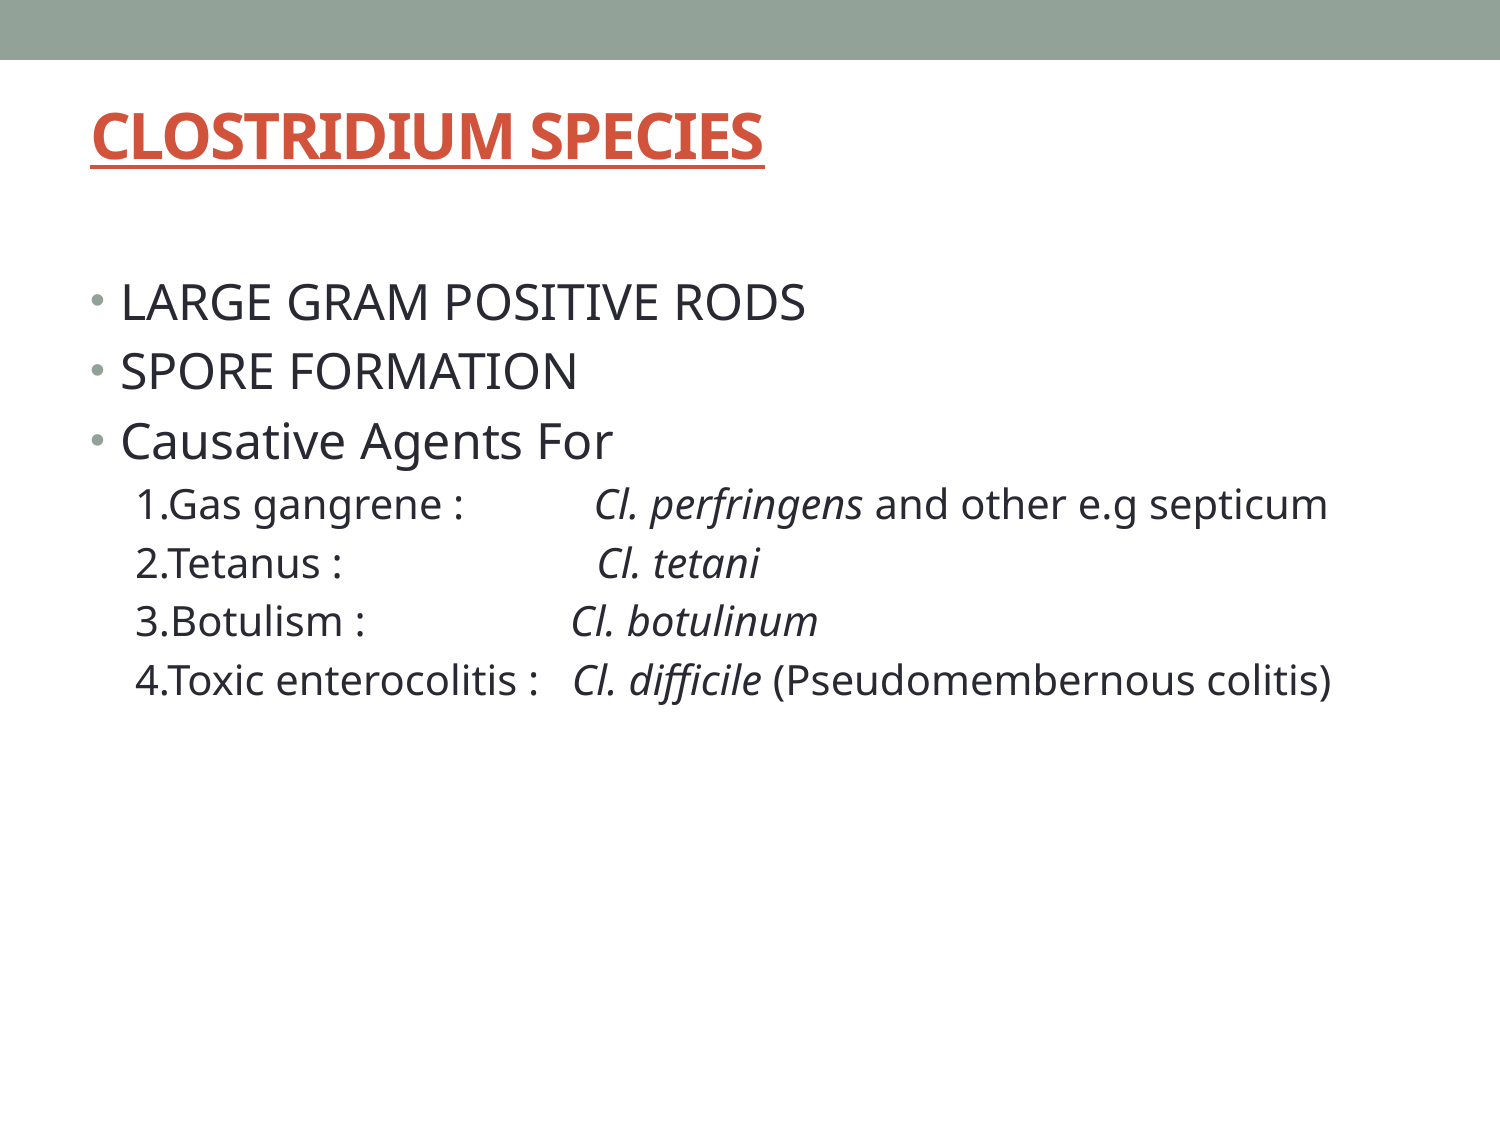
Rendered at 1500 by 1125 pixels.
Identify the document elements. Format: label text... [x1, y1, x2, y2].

list LARGE GRAM POSITIVE RODS SPORE FORMATION Causative Agents For 1.Gas gangrene : Cl. perfringens and other e.g septicum 2.Tetanus : Cl. tetani 3.Botulism : Cl. botulinum 4.Toxic enterocolitis : Cl. difficile (Pseudomembernous colitis) [75, 262, 1425, 1063]
title CLOSTRIDIUM SPECIES [75, 87, 1425, 250]
